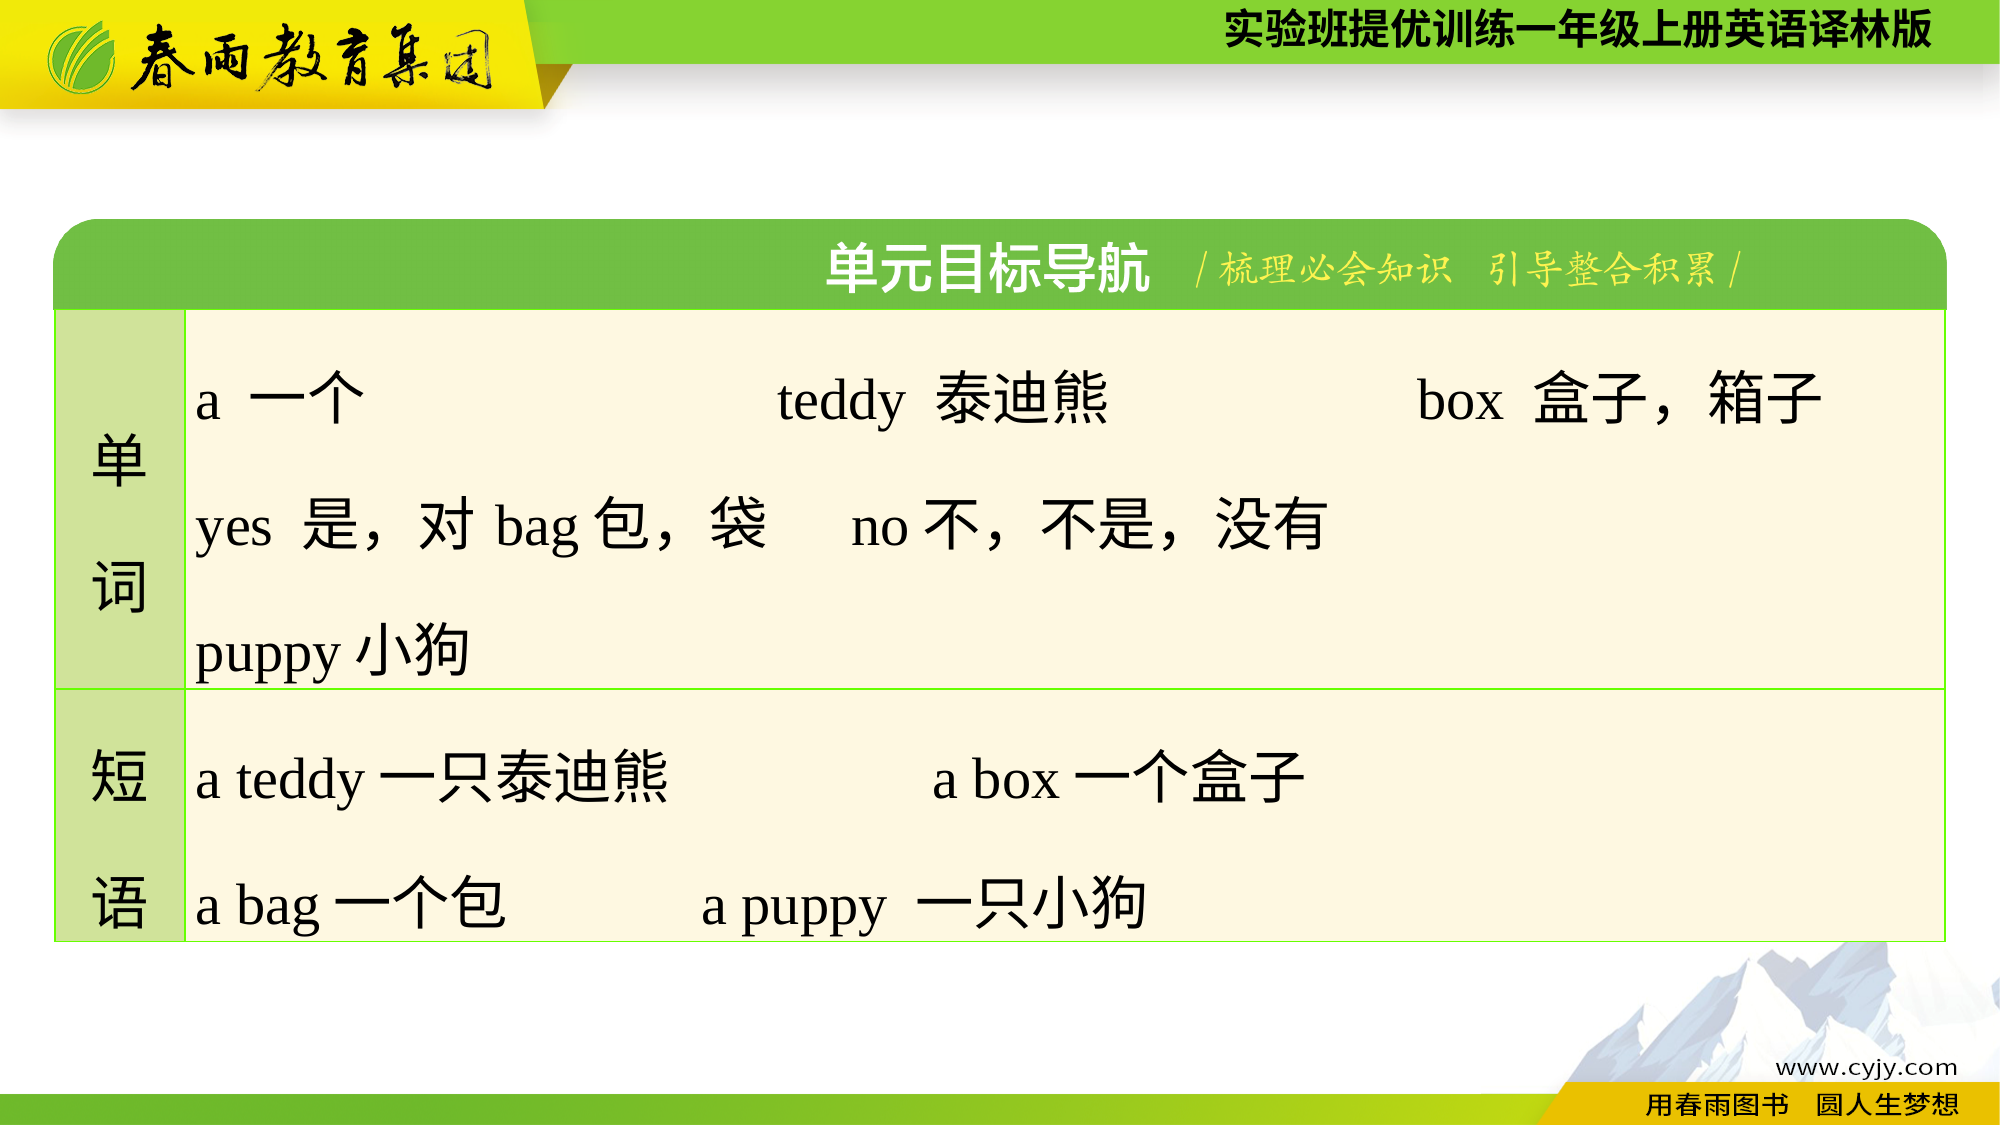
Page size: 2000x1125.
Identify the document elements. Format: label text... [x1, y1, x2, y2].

table_header 单 词 [56, 321, 184, 688]
table_cell 短 语 [56, 690, 184, 941]
table_header a 一个 teddy 泰迪熊 box 盒子，箱子 yes 是，对 bag包，袋 no不，不是，没有 puppy小狗 [186, 321, 1944, 688]
table_cell a teddy一只泰迪熊 a box一个盒子 a bag一个包 a puppy 一只小狗 [186, 690, 1944, 941]
picture [0, 0, 2000, 1125]
